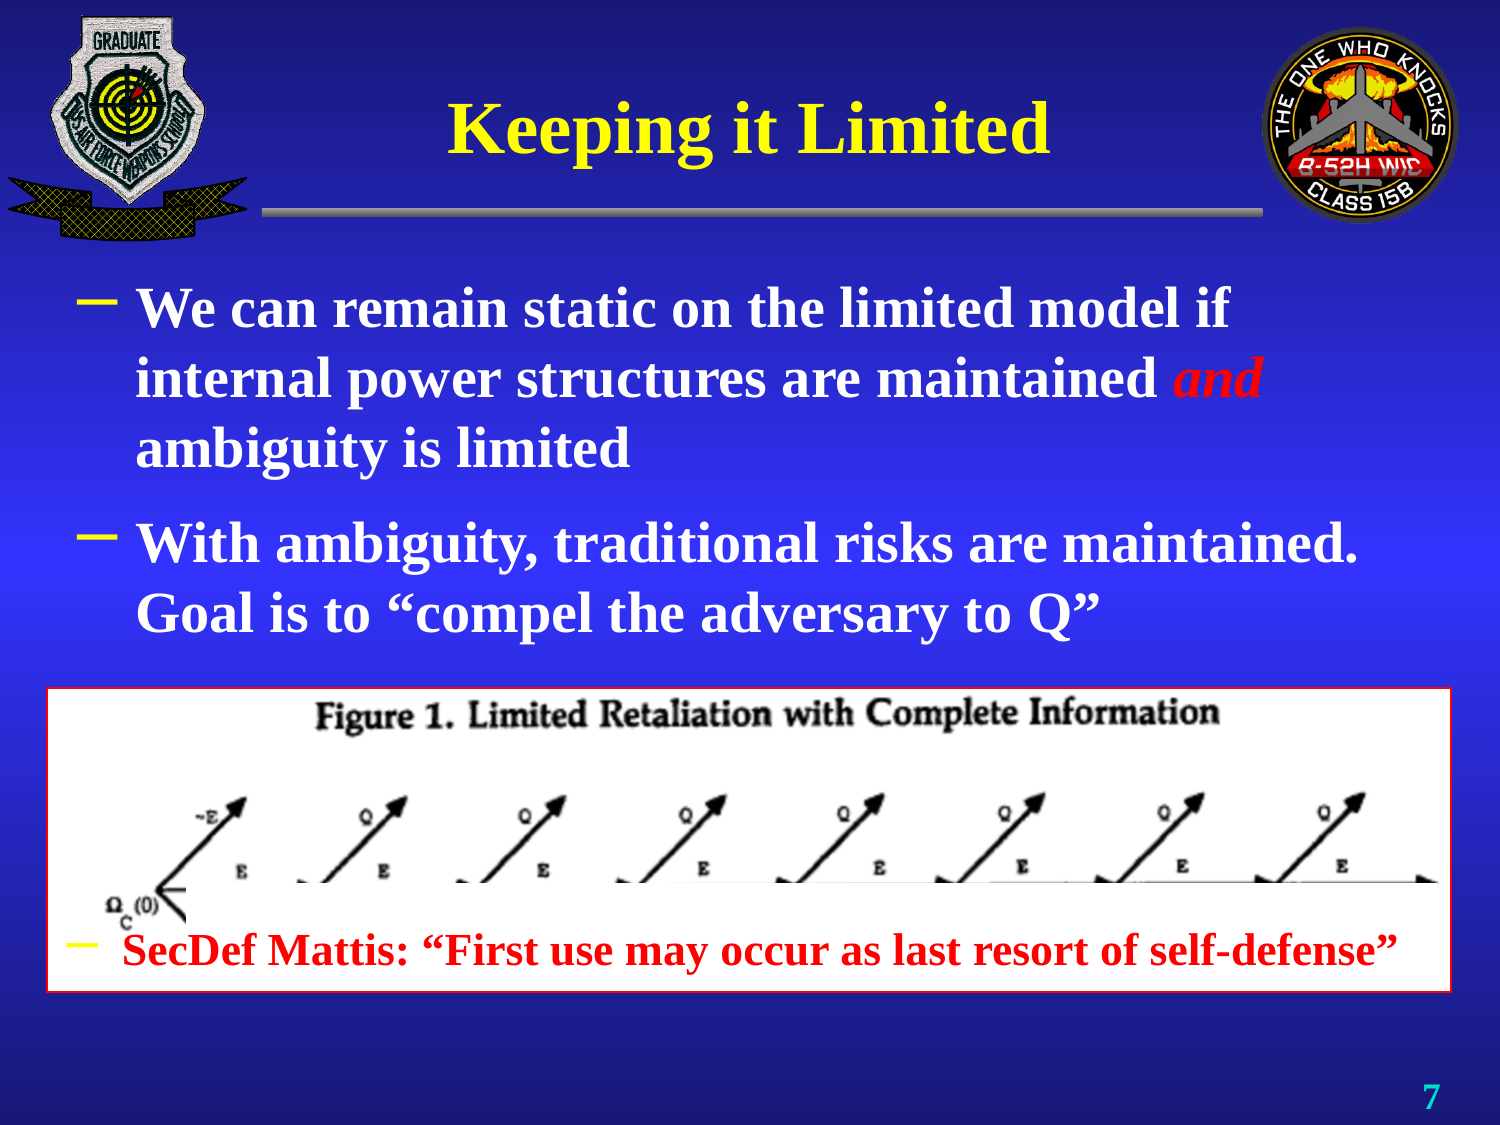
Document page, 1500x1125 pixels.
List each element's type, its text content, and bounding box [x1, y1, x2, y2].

picture [1262, 26, 1459, 224]
text_box SecDef Mattis: “First use may occur as last resort of self-defense” [0, 912, 1500, 1125]
picture [47, 11, 209, 207]
list We can remain static on the limited model if internal power structures are maintained and ambiguity is limited With ambiguity, traditional risks are maintained. Goal is to “compel the adversary to Q” [61, 261, 1438, 685]
title Keeping it Limited [255, 32, 1244, 221]
picture [46, 687, 1453, 993]
